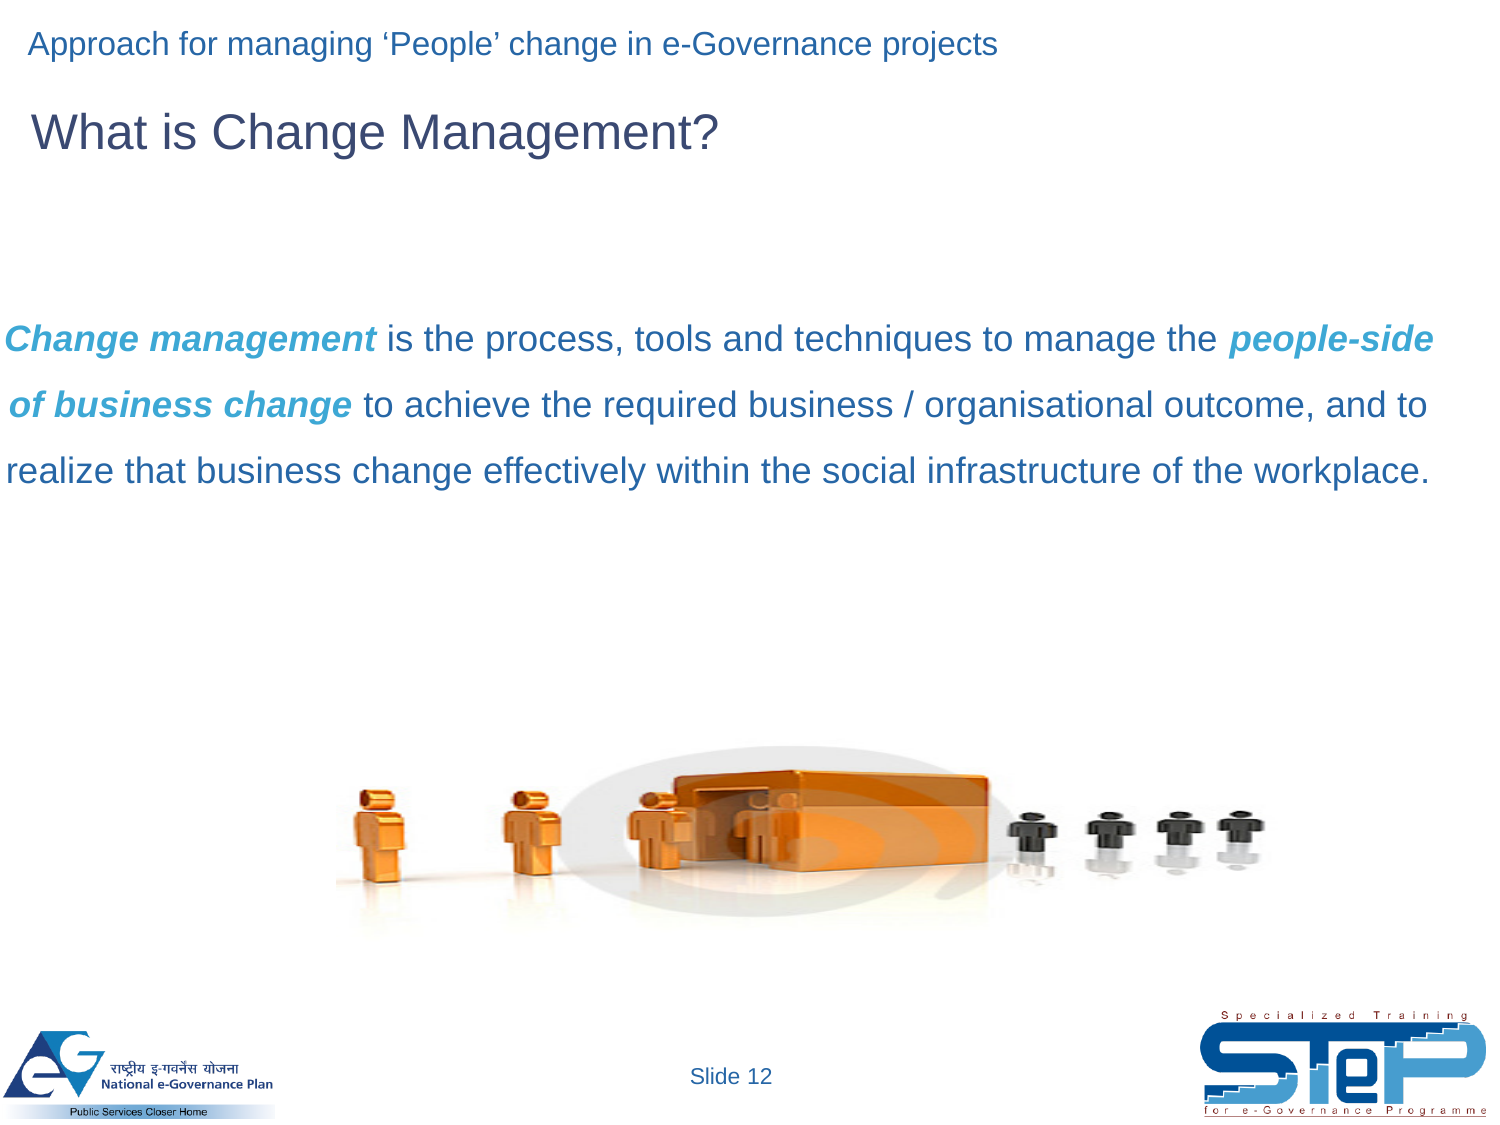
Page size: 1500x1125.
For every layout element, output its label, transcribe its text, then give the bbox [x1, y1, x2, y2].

title What is Change Management? [30, 99, 1476, 235]
picture [336, 644, 1278, 998]
list Change management is the process, tools and techniques to manage the people-side of business change to achieve the required business / organisational outcome, and to realize that business change effectively within the social infrastructure of the workplace. [0, 160, 1439, 504]
text_box Approach for managing ‘People’ change in e-Governance projects [27, 28, 854, 62]
picture [1200, 1011, 1486, 1117]
picture [2, 1031, 275, 1119]
